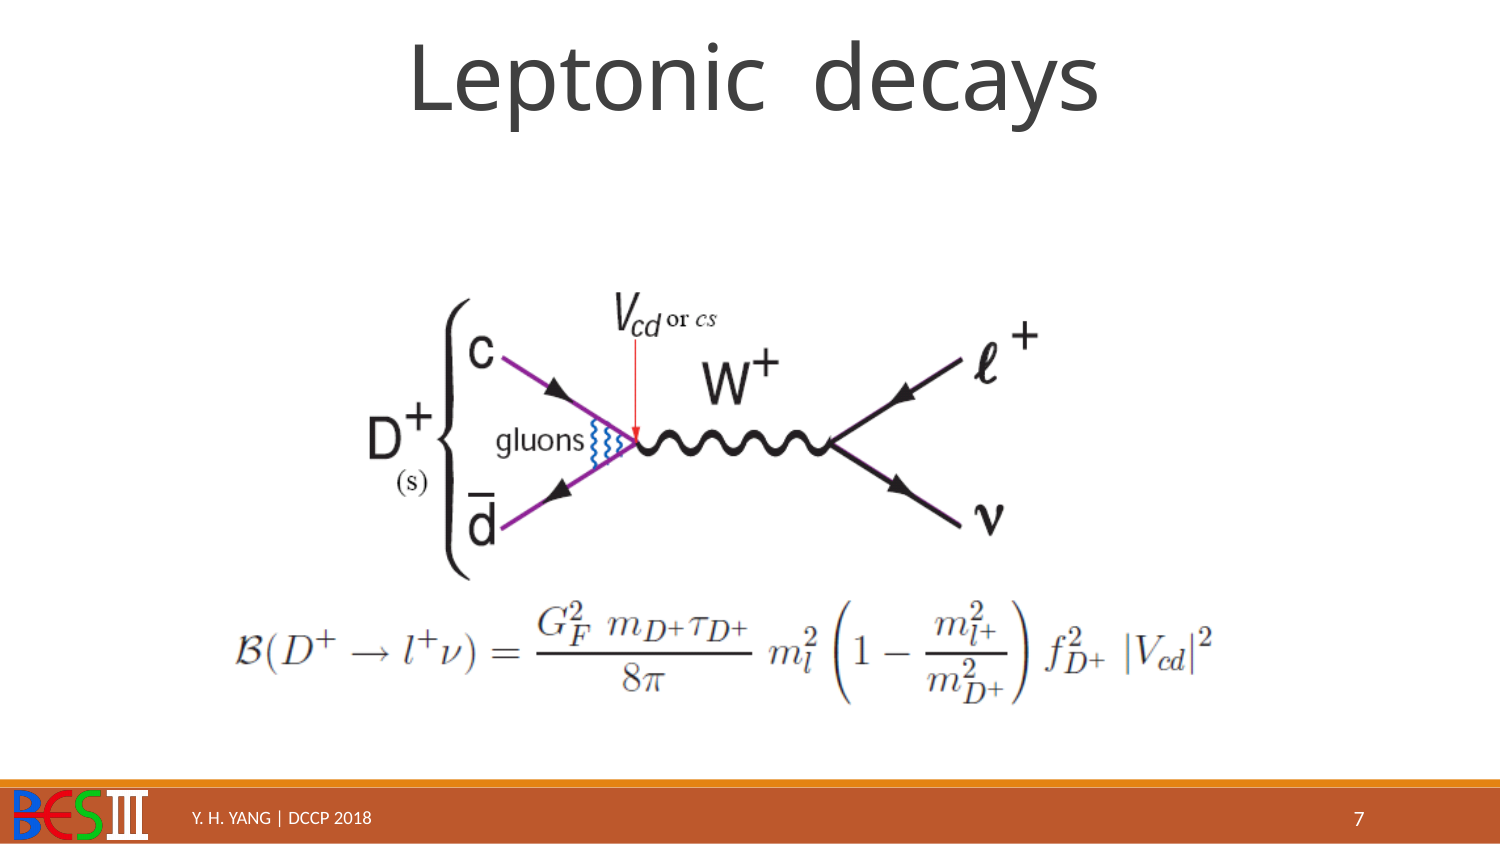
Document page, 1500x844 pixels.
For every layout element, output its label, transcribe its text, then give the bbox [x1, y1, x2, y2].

footer Y. H. Yang | DCCP 2018 [176, 794, 1192, 840]
slide_number 6 [1218, 794, 1380, 840]
picture [14, 790, 148, 840]
picture [215, 277, 1225, 723]
title Leptonic decays [135, 35, 1373, 130]
